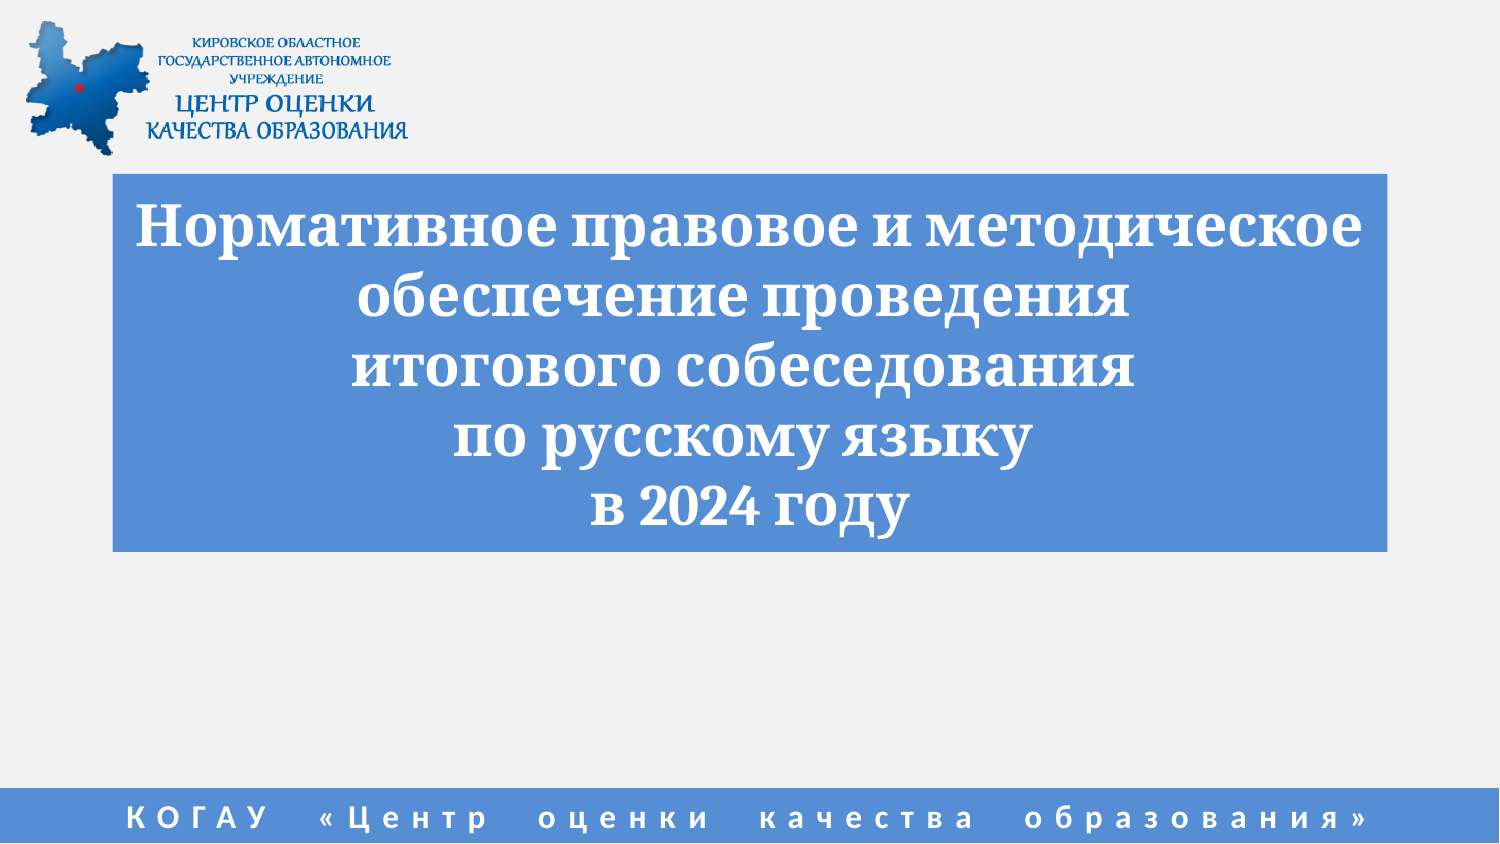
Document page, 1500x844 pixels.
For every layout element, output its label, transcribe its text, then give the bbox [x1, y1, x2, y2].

title Нормативное правовое и методическое обеспечение проведения итогового собеседования по русскому языку в 2024 году [112, 173, 1388, 552]
picture [26, 21, 408, 156]
